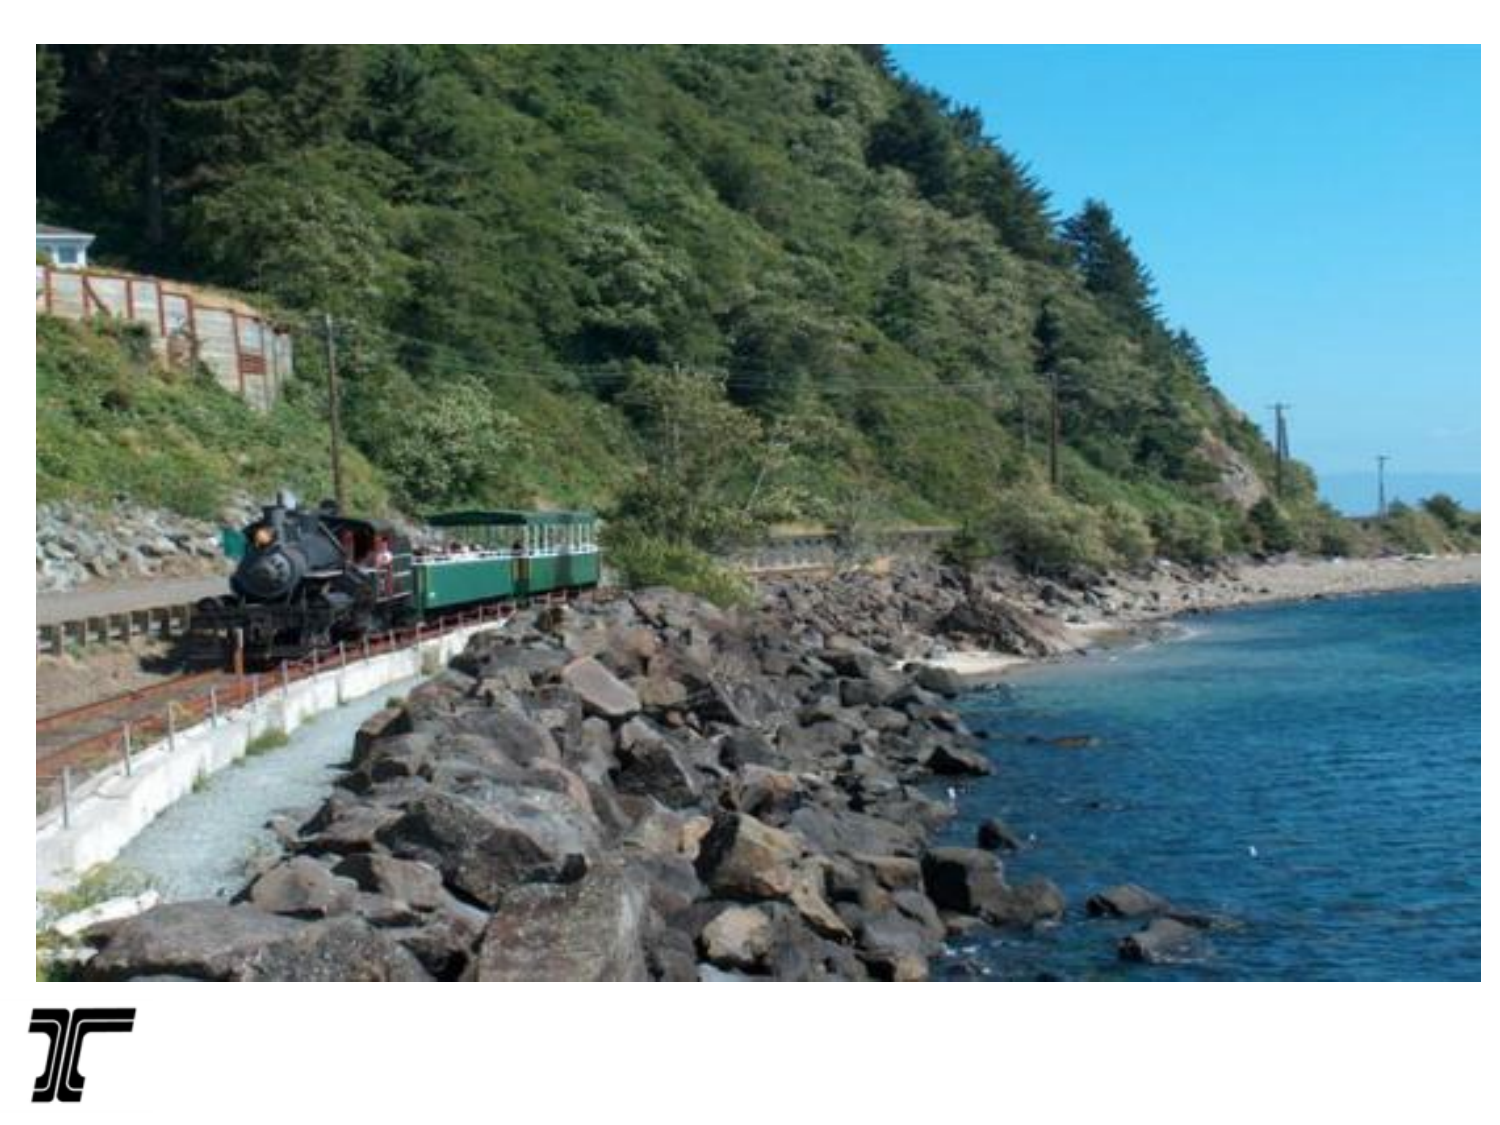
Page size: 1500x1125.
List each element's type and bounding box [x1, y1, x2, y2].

list [36, 44, 1481, 982]
picture [0, 999, 153, 1113]
